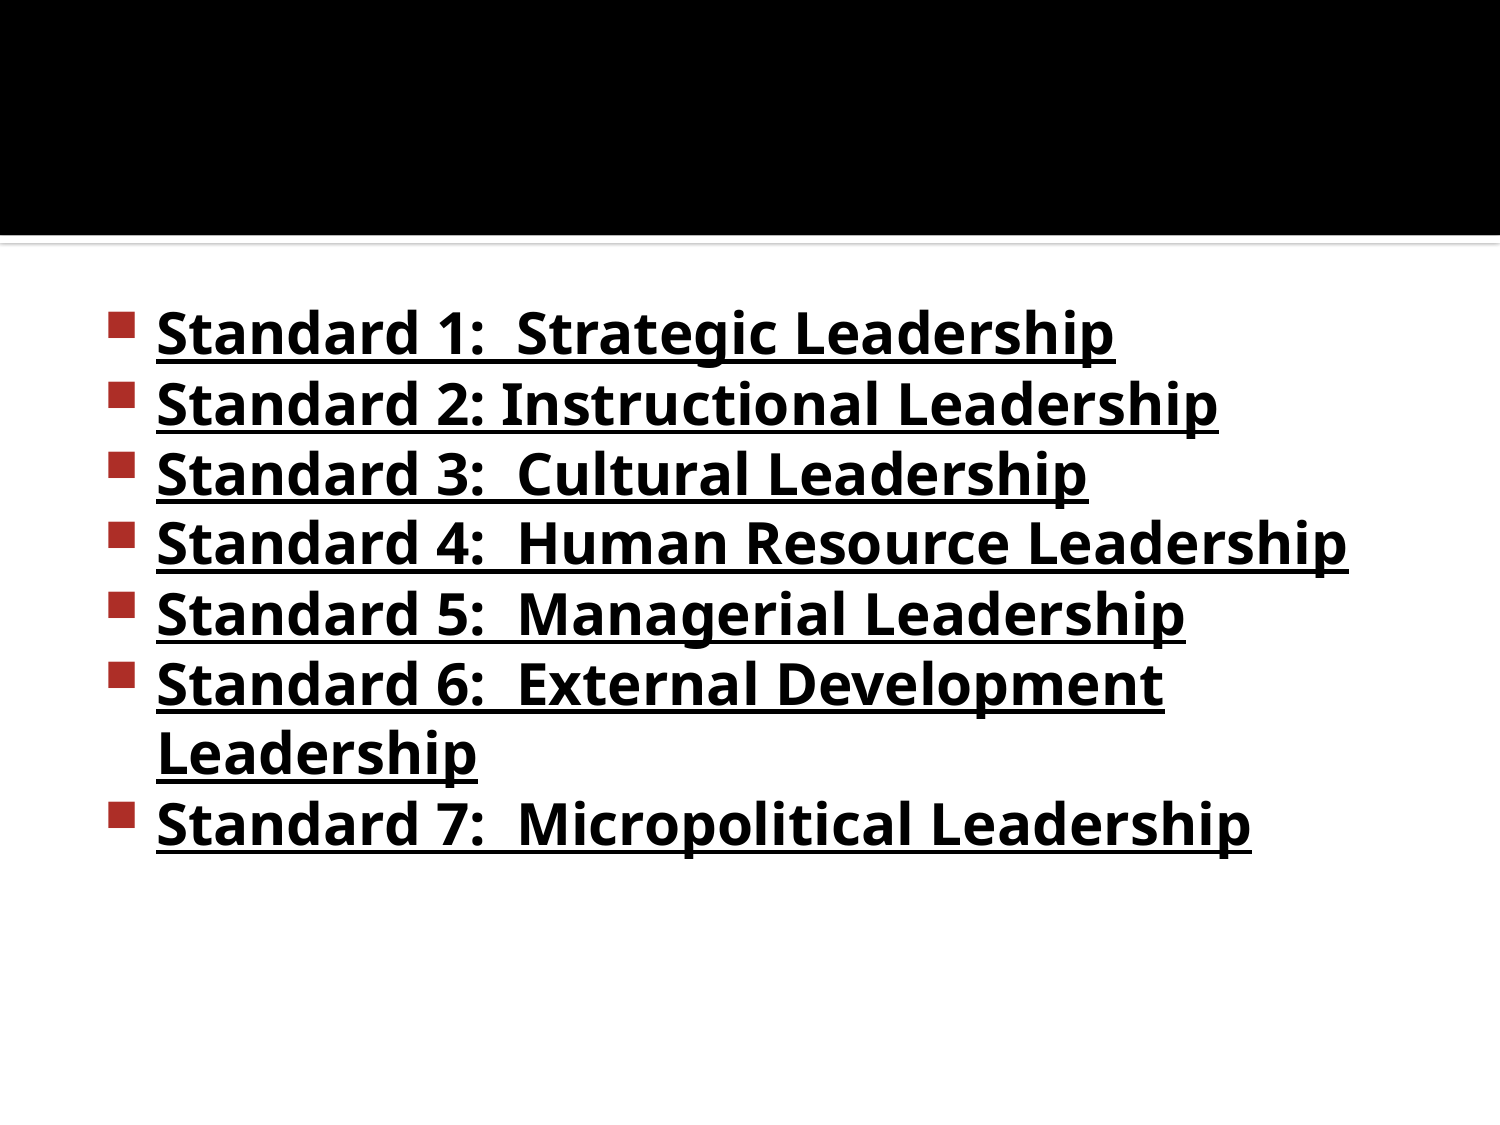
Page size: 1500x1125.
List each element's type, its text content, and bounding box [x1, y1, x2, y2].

list Standard 1: Strategic Leadership Standard 2: Instructional Leadership Standard 3: Cultural Leadership Standard 4: Human Resource Leadership Standard 5: Managerial Leadership Standard 6: External Development Leadership Standard 7: Micropolitical Leadership [75, 281, 1425, 1025]
